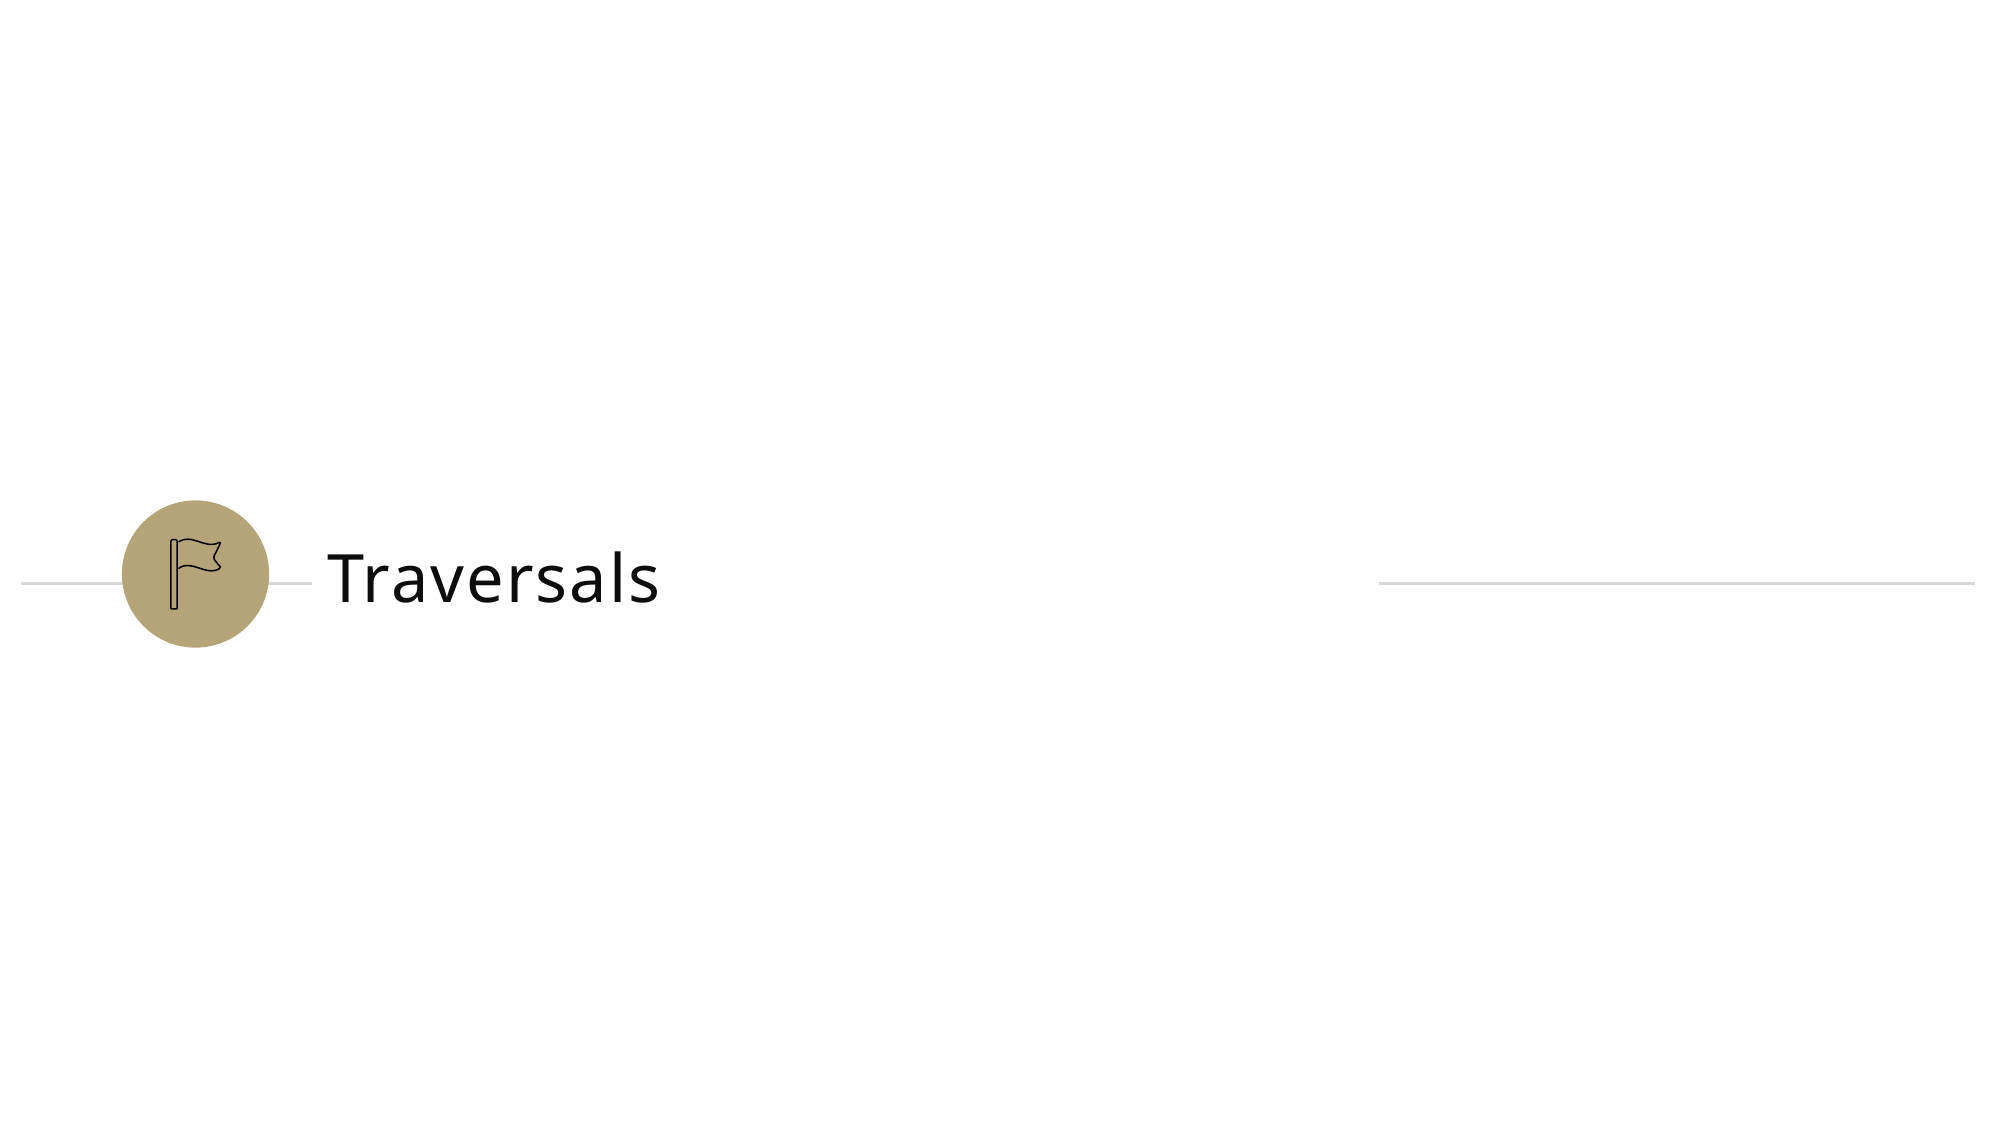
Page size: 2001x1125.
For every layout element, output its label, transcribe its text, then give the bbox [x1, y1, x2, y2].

title Traversals [312, 535, 1379, 633]
